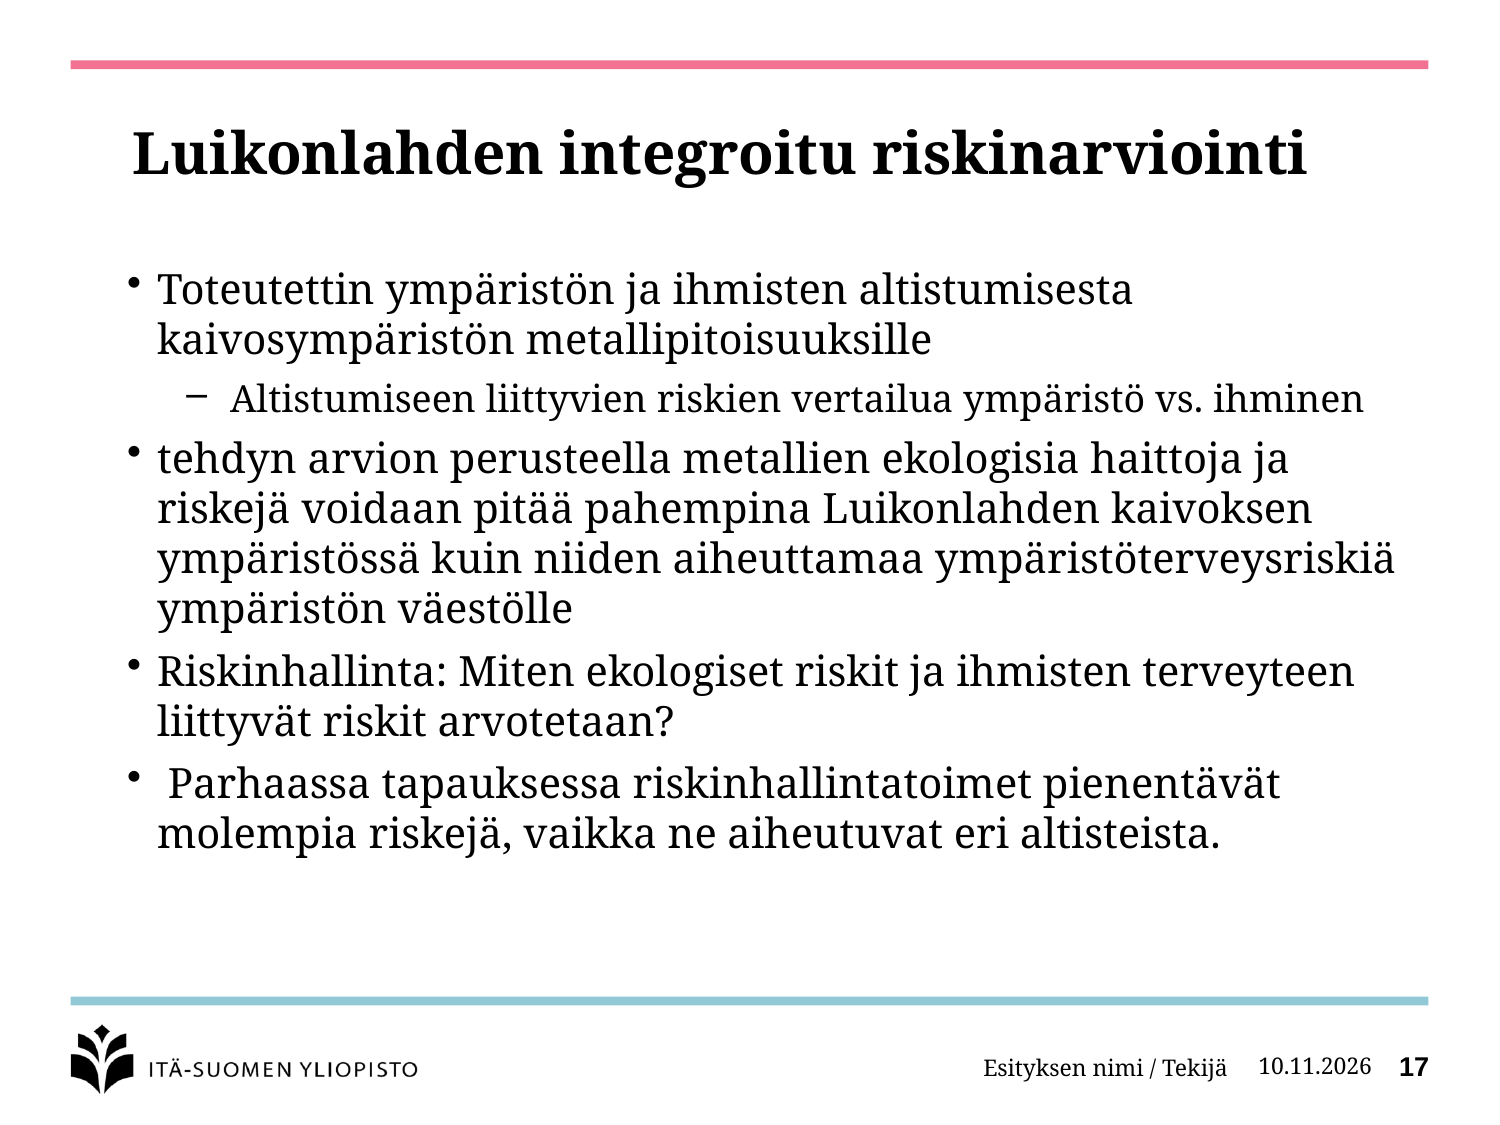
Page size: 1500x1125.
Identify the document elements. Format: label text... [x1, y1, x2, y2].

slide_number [1229, 1046, 1369, 1089]
picture [70, 1024, 422, 1094]
slide_number 17 [1369, 1046, 1430, 1089]
title Luikonlahden integroitu riskinarviointi [117, 107, 1430, 274]
list Toteutettin ympäristön ja ihmisten altistumisesta kaivosympäristön metallipitoisuuksille Altistumiseen liittyvien riskien vertailua ympäristö vs. ihminen tehdyn arvion perusteella metallien ekologisia haittoja ja riskejä voidaan pitää pahempina Luikonlahden kaivoksen ympäristössä kuin niiden aiheuttamaa ympäristöterveysriskiä ympäristön väestölle Riskinhallinta: Miten ekologiset riskit ja ihmisten terveyteen liittyvät riskit arvotetaan? Parhaassa tapauksessa riskinhallintatoimet pienentävät molempia riskejä, vaikka ne aiheutuvat eri altisteista. [111, 255, 1424, 906]
footer Esityksen nimi / Tekijä [500, 1046, 1229, 1089]
